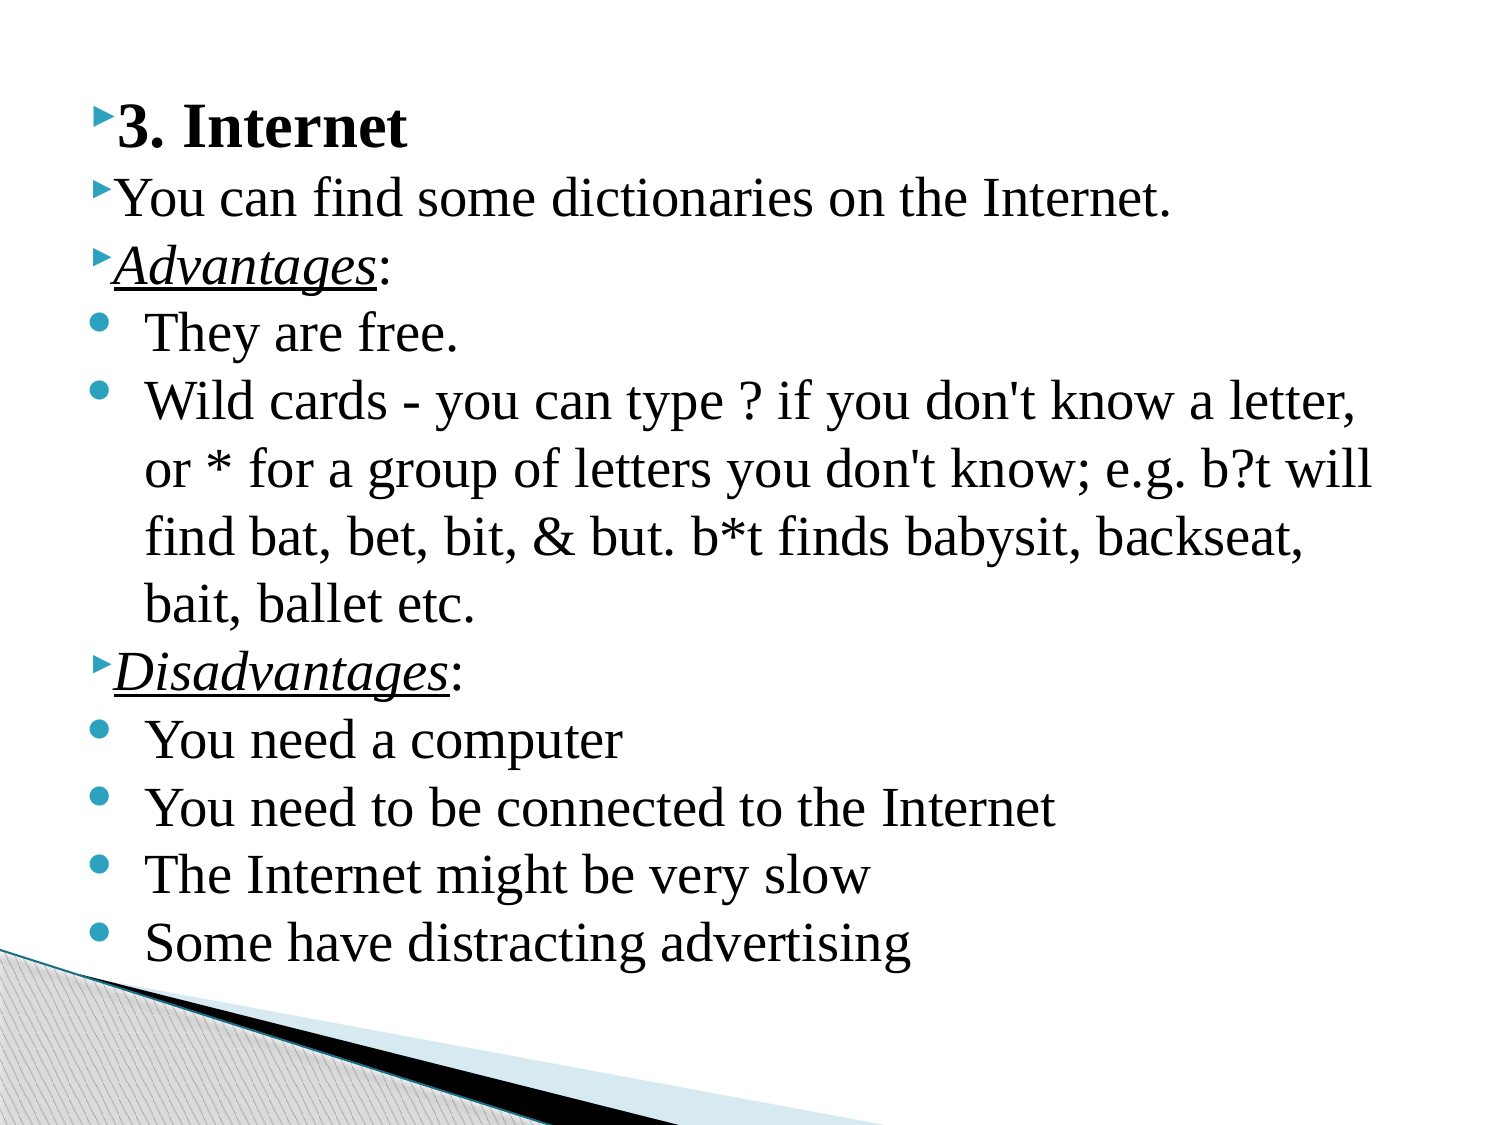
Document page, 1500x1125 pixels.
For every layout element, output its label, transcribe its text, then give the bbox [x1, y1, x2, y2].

list 3. Internet You can find some dictionaries on the Internet. Advantages: They are free. Wild cards - you can type ? if you don't know a letter, or * for a group of letters you don't know; e.g. b?t will find bat, bet, bit, & but. b*t finds babysit, backseat, bait, ballet etc. Disadvantages: You need a computer You need to be connected to the Internet The Internet might be very slow Some have distracting advertising [75, 75, 1425, 986]
